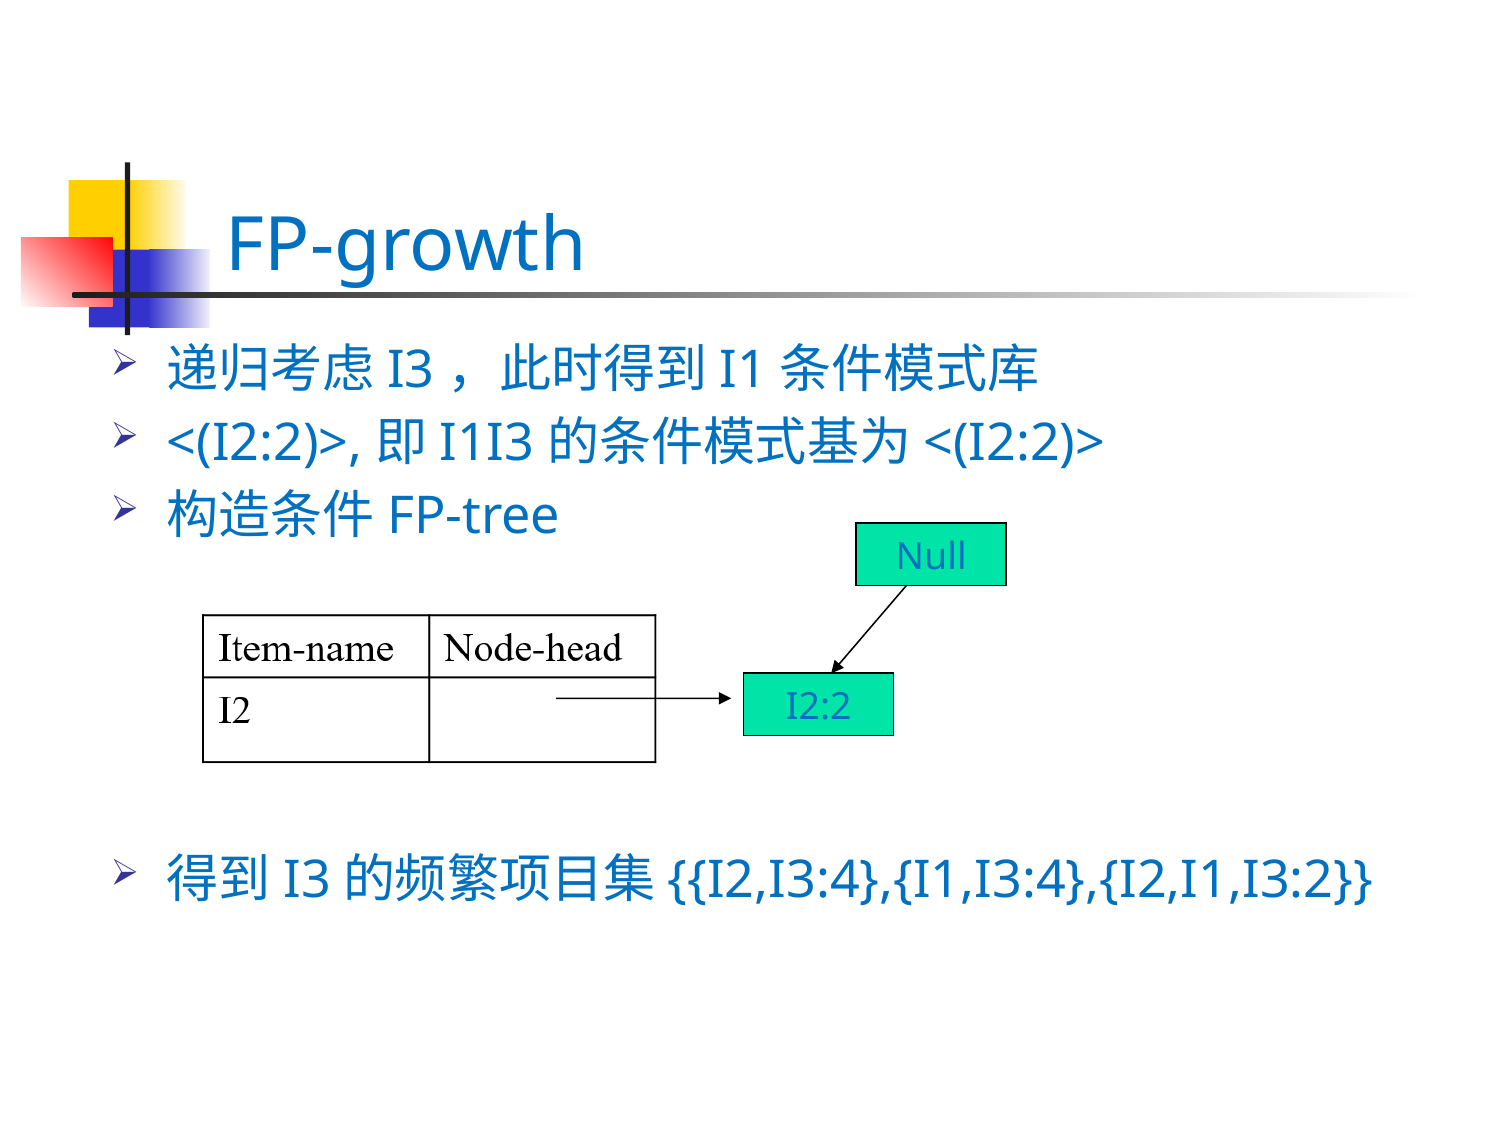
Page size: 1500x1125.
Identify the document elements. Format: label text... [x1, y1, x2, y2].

text_box [831, 585, 907, 674]
text_box Null [856, 523, 1007, 586]
picture [193, 610, 657, 765]
text_box FP-growth [93, 106, 1444, 294]
text_box 递归考虑I3，此时得到I1条件模式库 <(I2:2)>,即I1I3的条件模式基为<(I2:2)> 构造条件FP-tree 得到I3的频繁项目集{{I2,I3:4},{I1,I3:4},{I2,I1,I3:2}} [95, 327, 1471, 1071]
text_box I2:2 [743, 673, 894, 736]
text_box [660, 692, 732, 705]
